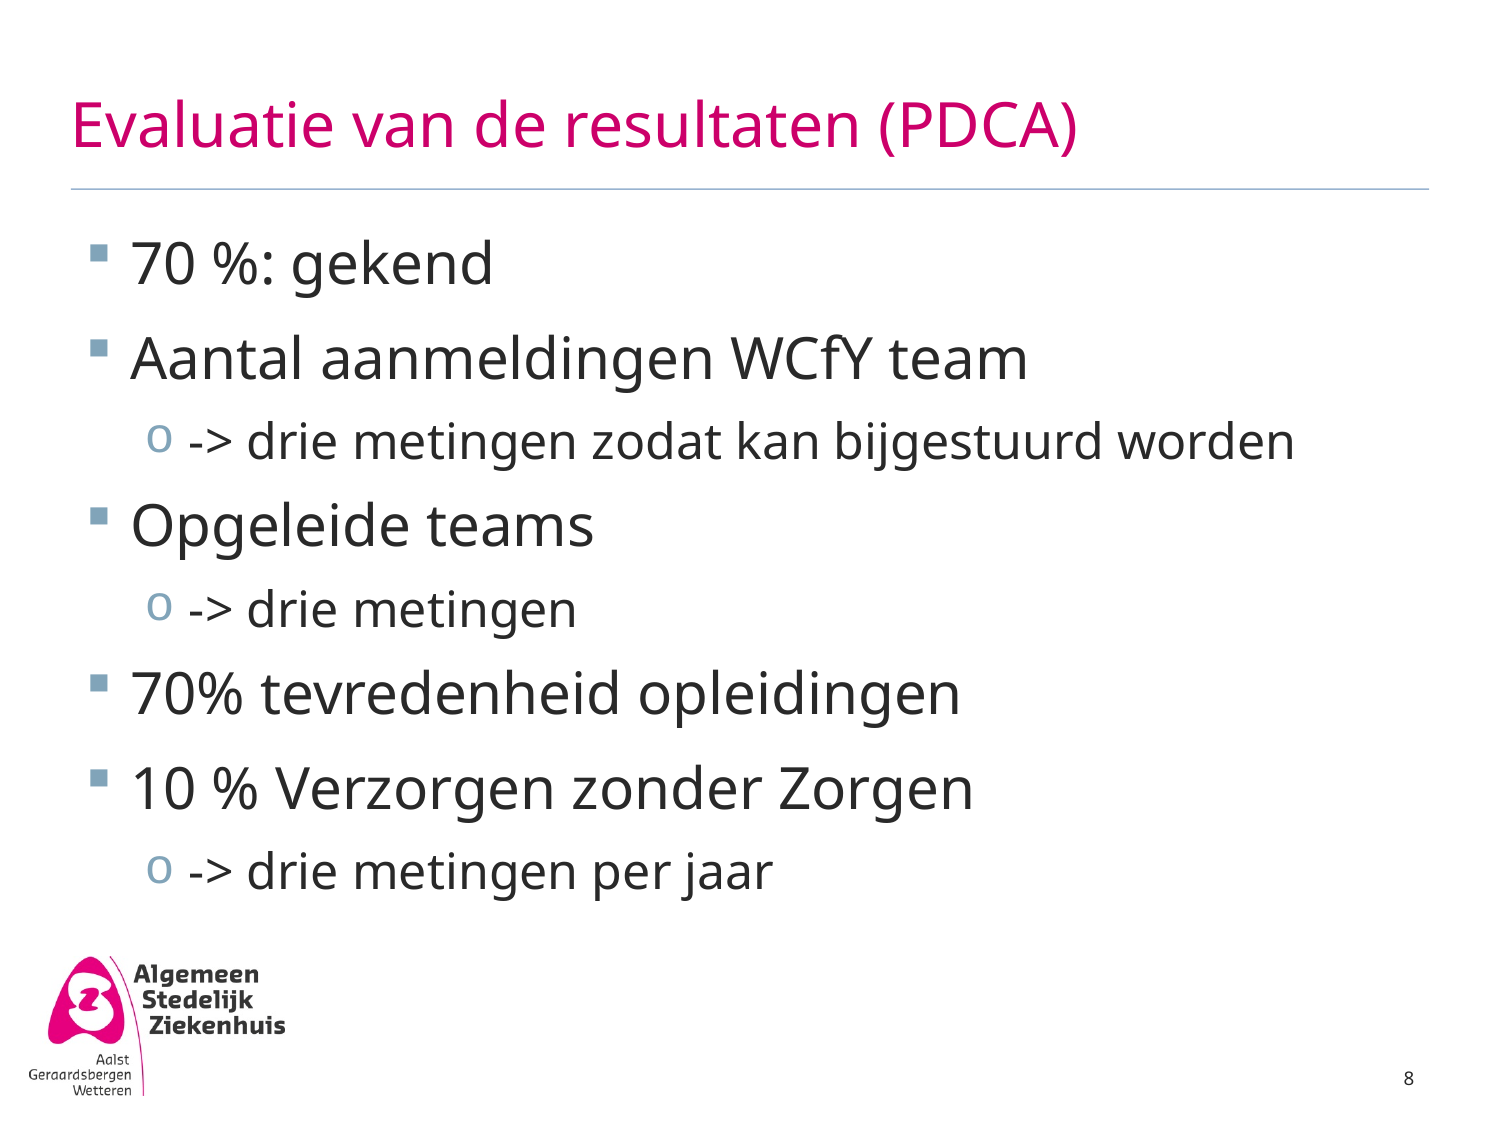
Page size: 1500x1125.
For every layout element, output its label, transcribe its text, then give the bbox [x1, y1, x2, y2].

slide_number 8 [1079, 1059, 1430, 1098]
list 70 %: gekend Aantal aanmeldingen WCfY team -> drie metingen zodat kan bijgestuurd worden Opgeleide teams -> drie metingen 70% tevredenheid opleidingen 10 % Verzorgen zonder Zorgen -> drie metingen per jaar [70, 218, 1430, 554]
picture [29, 956, 285, 1096]
title Evaluatie van de resultaten (PDCA) [70, 5, 1430, 162]
